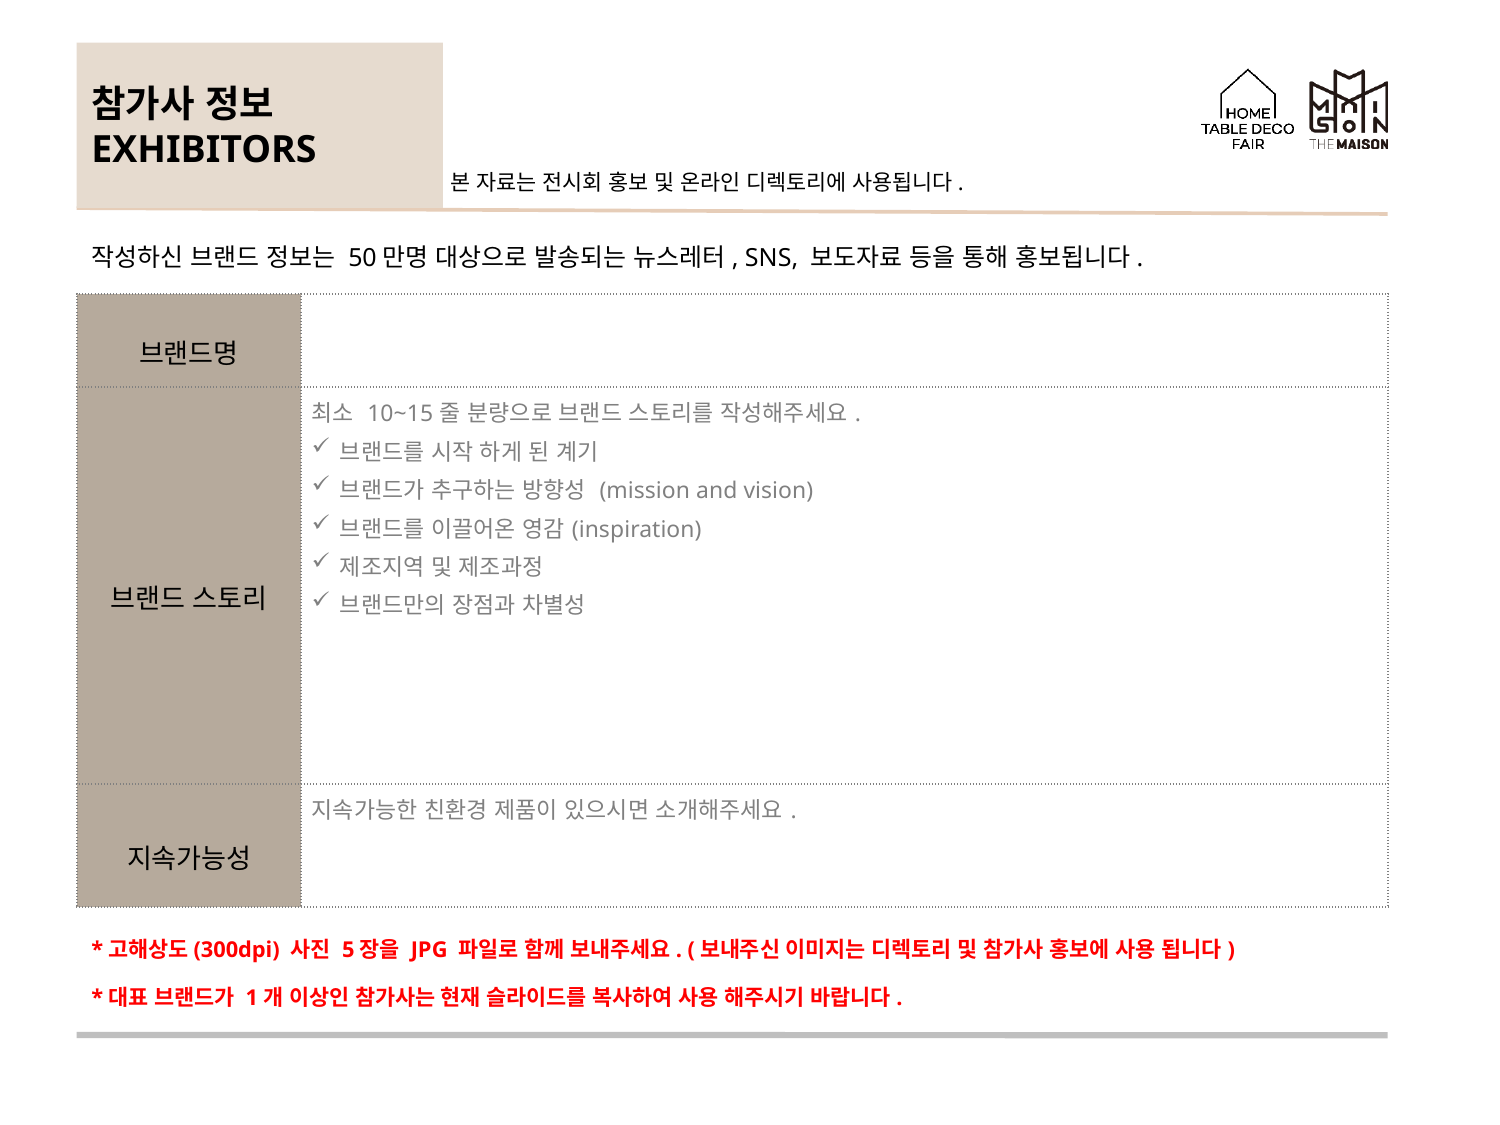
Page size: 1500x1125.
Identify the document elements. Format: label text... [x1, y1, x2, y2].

table_cell 브랜드 스토리 [77, 387, 301, 784]
table_cell 지속가능한 친환경 제품이 있으시면 소개해주세요. [301, 784, 1388, 907]
picture [1308, 68, 1388, 150]
text_box *고해상도(300dpi) 사진 5장을 JPG 파일로 함께 보내주세요. (보내주신 이미지는 디렉토리 및 참가사 홍보에 사용 됩니다) *대표 브랜드가 1개 이상인 참가사는 현재 슬라이드를 복사하여 사용 해주시기 바랍니다. [76, 928, 1329, 1017]
table_cell 최소 10~15줄 분량으로 브랜드 스토리를 작성해주세요. 브랜드를 시작 하게 된 계기 브랜드가 추구하는 방향성 (mission and vision) 브랜드를 이끌어온 영감(inspiration) 제조지역 및 제조과정 브랜드만의 장점과 차별성 [301, 387, 1388, 784]
table_cell 지속가능성 [77, 784, 301, 907]
text_box 본 자료는 전시회 홍보 및 온라인 디렉토리에 사용됩니다. [445, 148, 1406, 214]
text_box 참가사 정보 EXHIBITORS [75, 41, 445, 207]
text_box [76, 207, 1388, 215]
text_box 작성하신 브랜드 정보는 50만명 대상으로 발송되는 뉴스레터, SNS, 보도자료 등을 통해 홍보됩니다. [76, 233, 1376, 279]
table_header 브랜드명 [77, 294, 301, 387]
table_header [301, 294, 1388, 387]
picture [1201, 68, 1295, 150]
